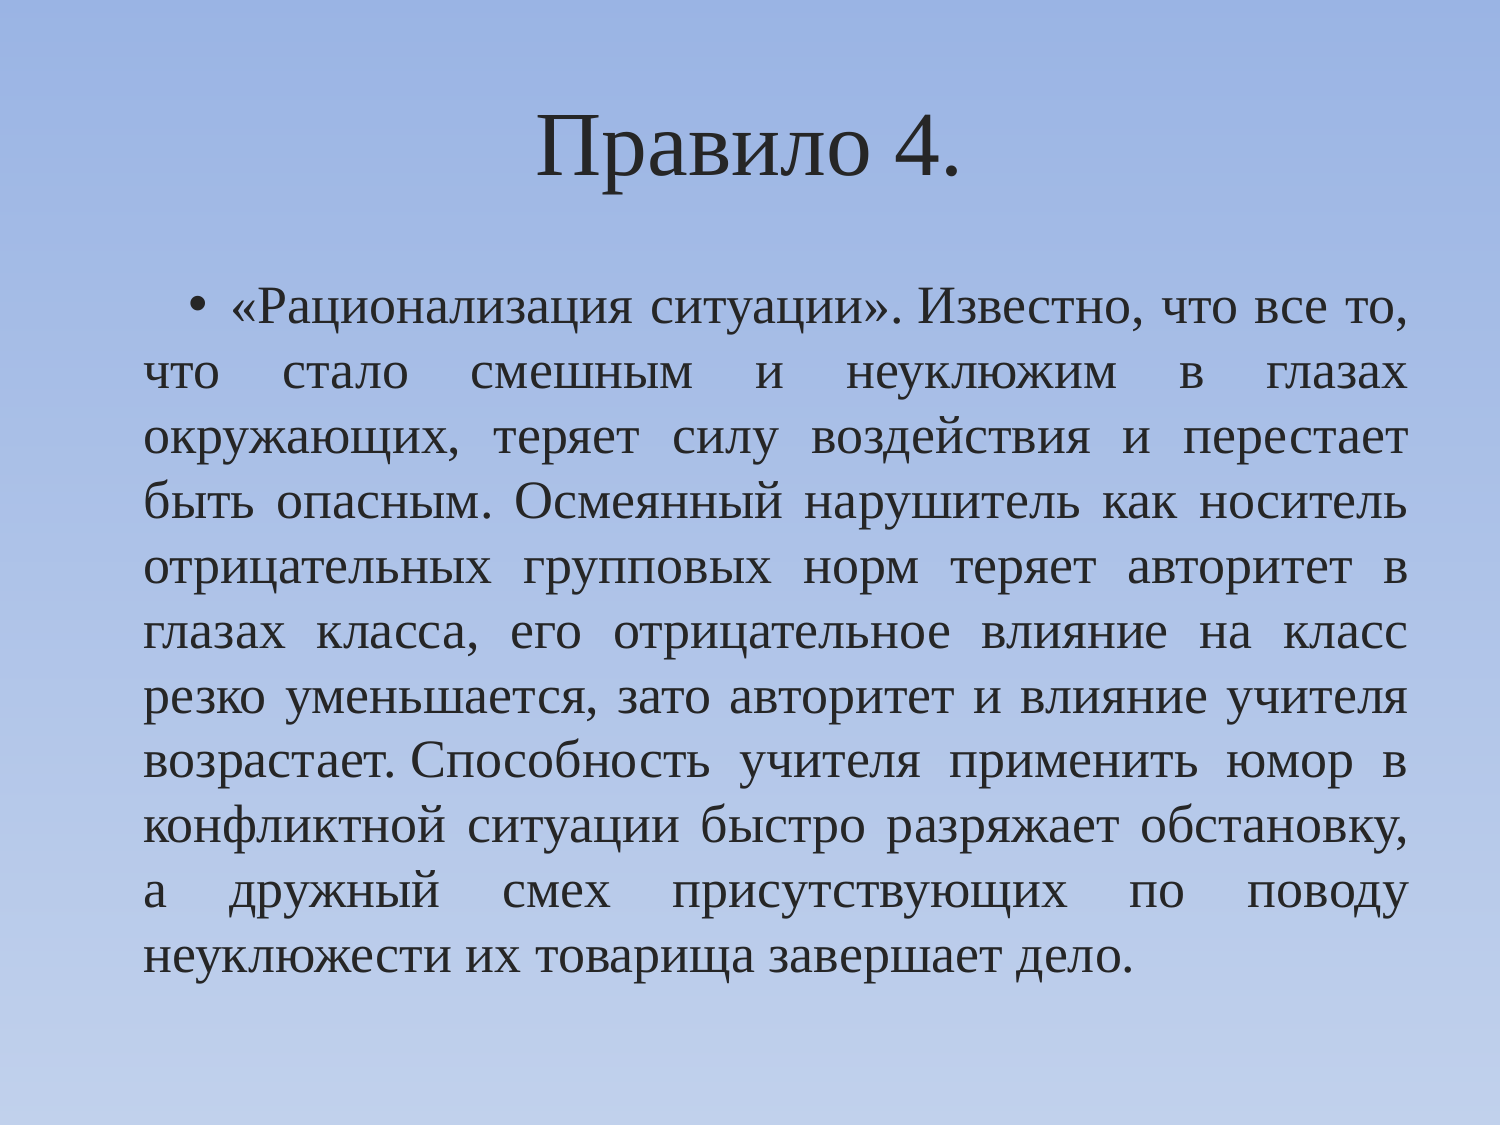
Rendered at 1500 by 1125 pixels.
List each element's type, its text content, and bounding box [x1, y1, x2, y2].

title Правило 4. [75, 45, 1425, 233]
list «Рационализация ситуации». Известно, что все то, что стало смешным и неуклюжим в глазах окружающих, теряет силу воздействия и перестает быть опасным. Осмеянный нарушитель как носитель отрицательных групповых норм теряет авторитет в глазах класса, его отрицательное влияние на класс резко уменьшается, зато авторитет и влияние учителя возрастает. Способность учителя применить юмор в конфликтной ситуации быстро разряжает обстановку, а дружный смех присутствующих по поводу неуклюжести их товарища завершает дело. [75, 262, 1425, 1005]
